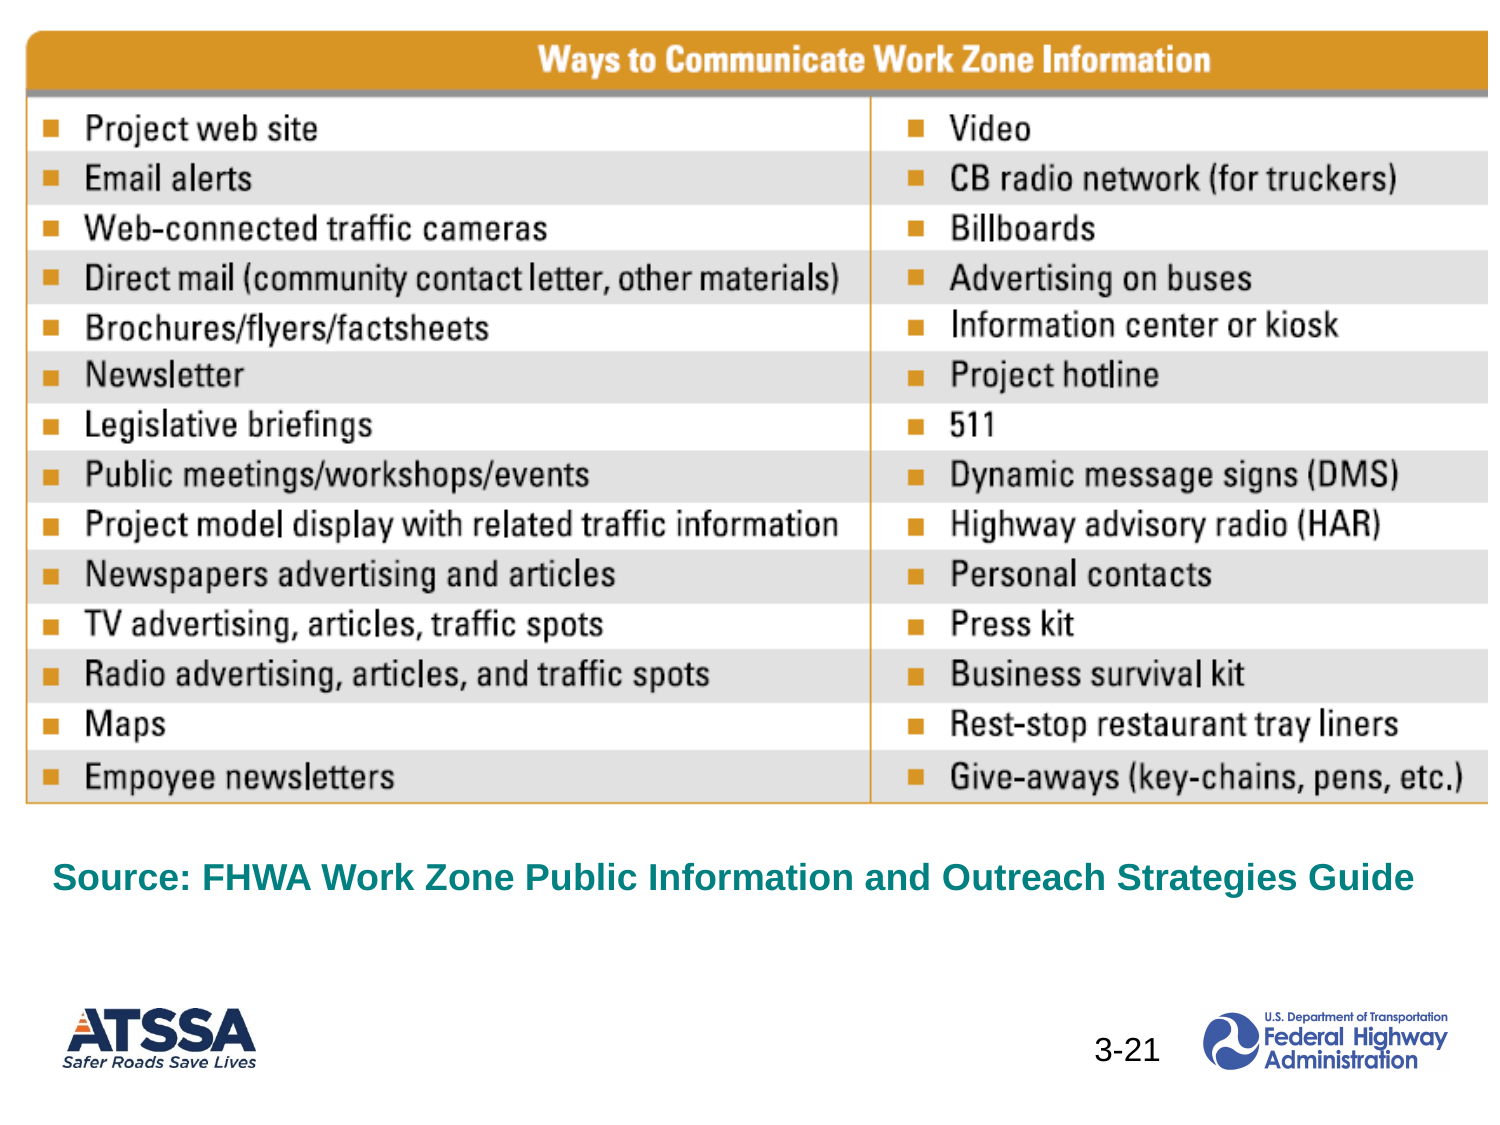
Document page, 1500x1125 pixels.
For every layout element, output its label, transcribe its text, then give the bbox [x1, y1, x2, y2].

picture [62, 1008, 256, 1068]
title Source: FHWA Work Zone Public Information and Outreach Strategies Guide [37, 849, 1488, 900]
picture [1200, 1008, 1450, 1072]
picture [0, 12, 1488, 820]
